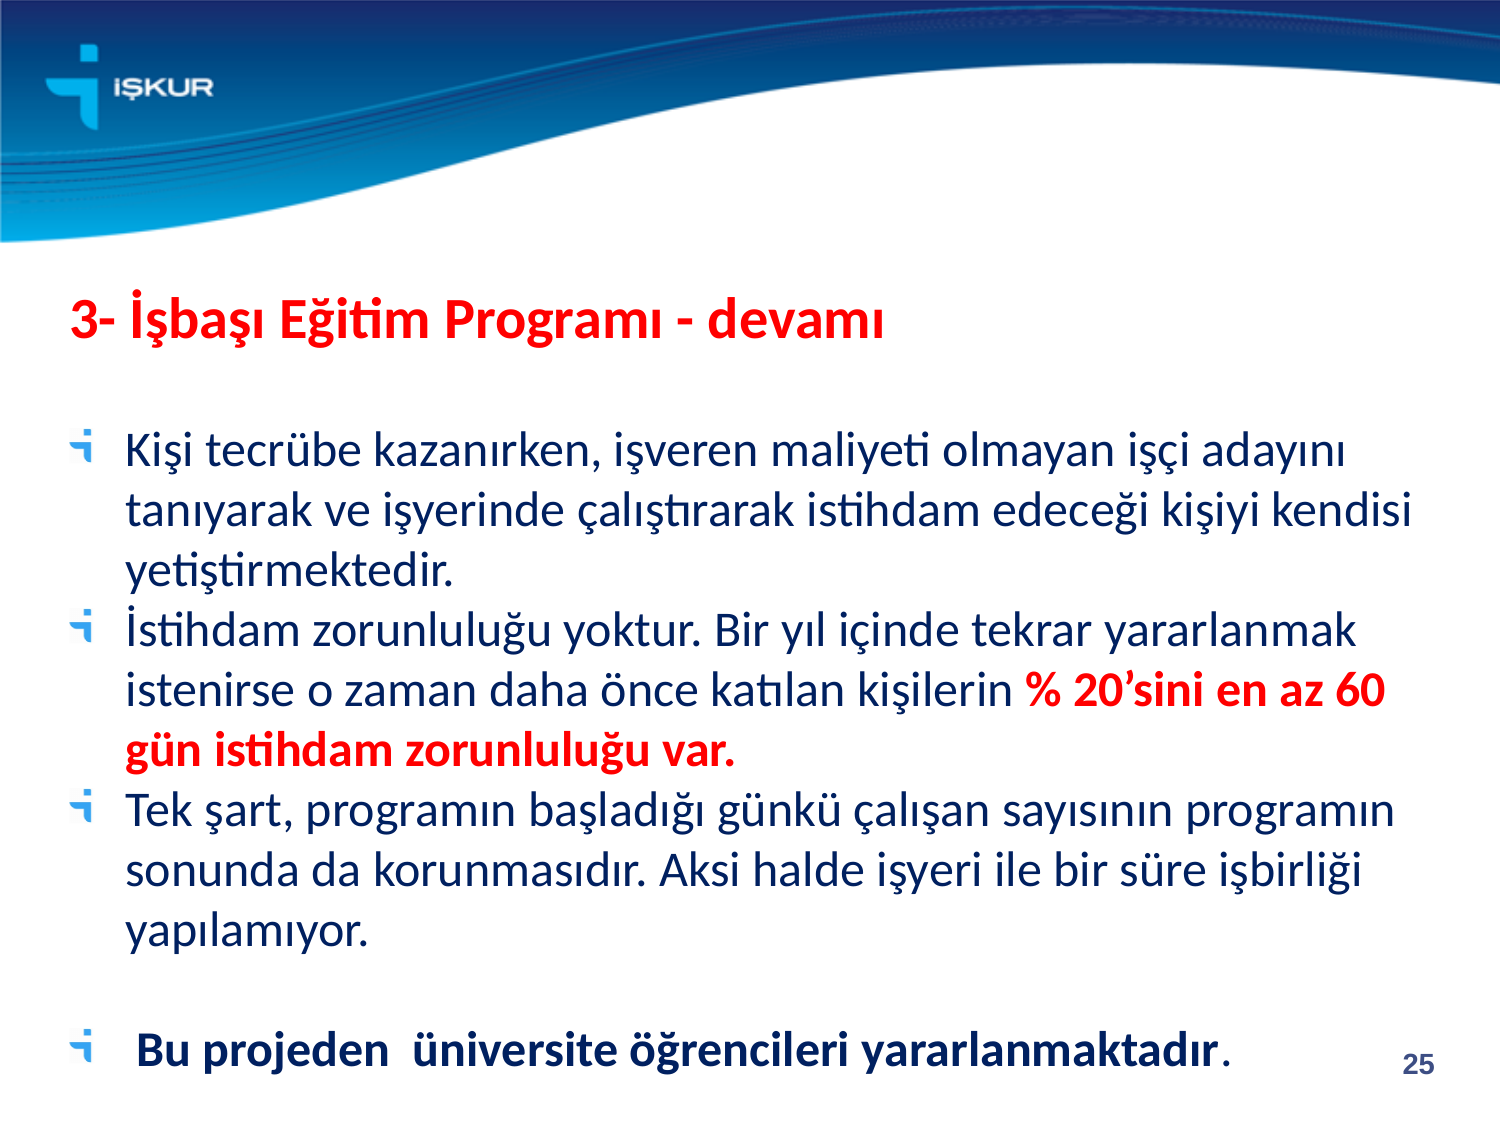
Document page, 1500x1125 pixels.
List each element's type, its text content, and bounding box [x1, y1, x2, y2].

text_box 3- İşbaşı Eğitim Programı - devamı [54, 272, 1384, 358]
picture [0, 0, 1500, 1125]
text_box Kişi tecrübe kazanırken, işveren maliyeti olmayan işçi adayını tanıyarak ve işyerinde çalıştırarak istihdam edeceği kişiyi kendisi yetiştirmektedir. İstihdam zorunluluğu yoktur. Bir yıl içinde tekrar yararlanmak istenirse o zaman daha önce katılan kişilerin % 20’sini en az 60 gün istihdam zorunluluğu var. Tek şart, programın başladığı günkü çalışan sayısının programın sonunda da korunmasıdır. Aksi halde işyeri ile bir süre işbirliği yapılamıyor. Bu projeden üniversite öğrencileri yararlanmaktadır. [54, 409, 1450, 1084]
slide_number 25 [1364, 1037, 1451, 1113]
